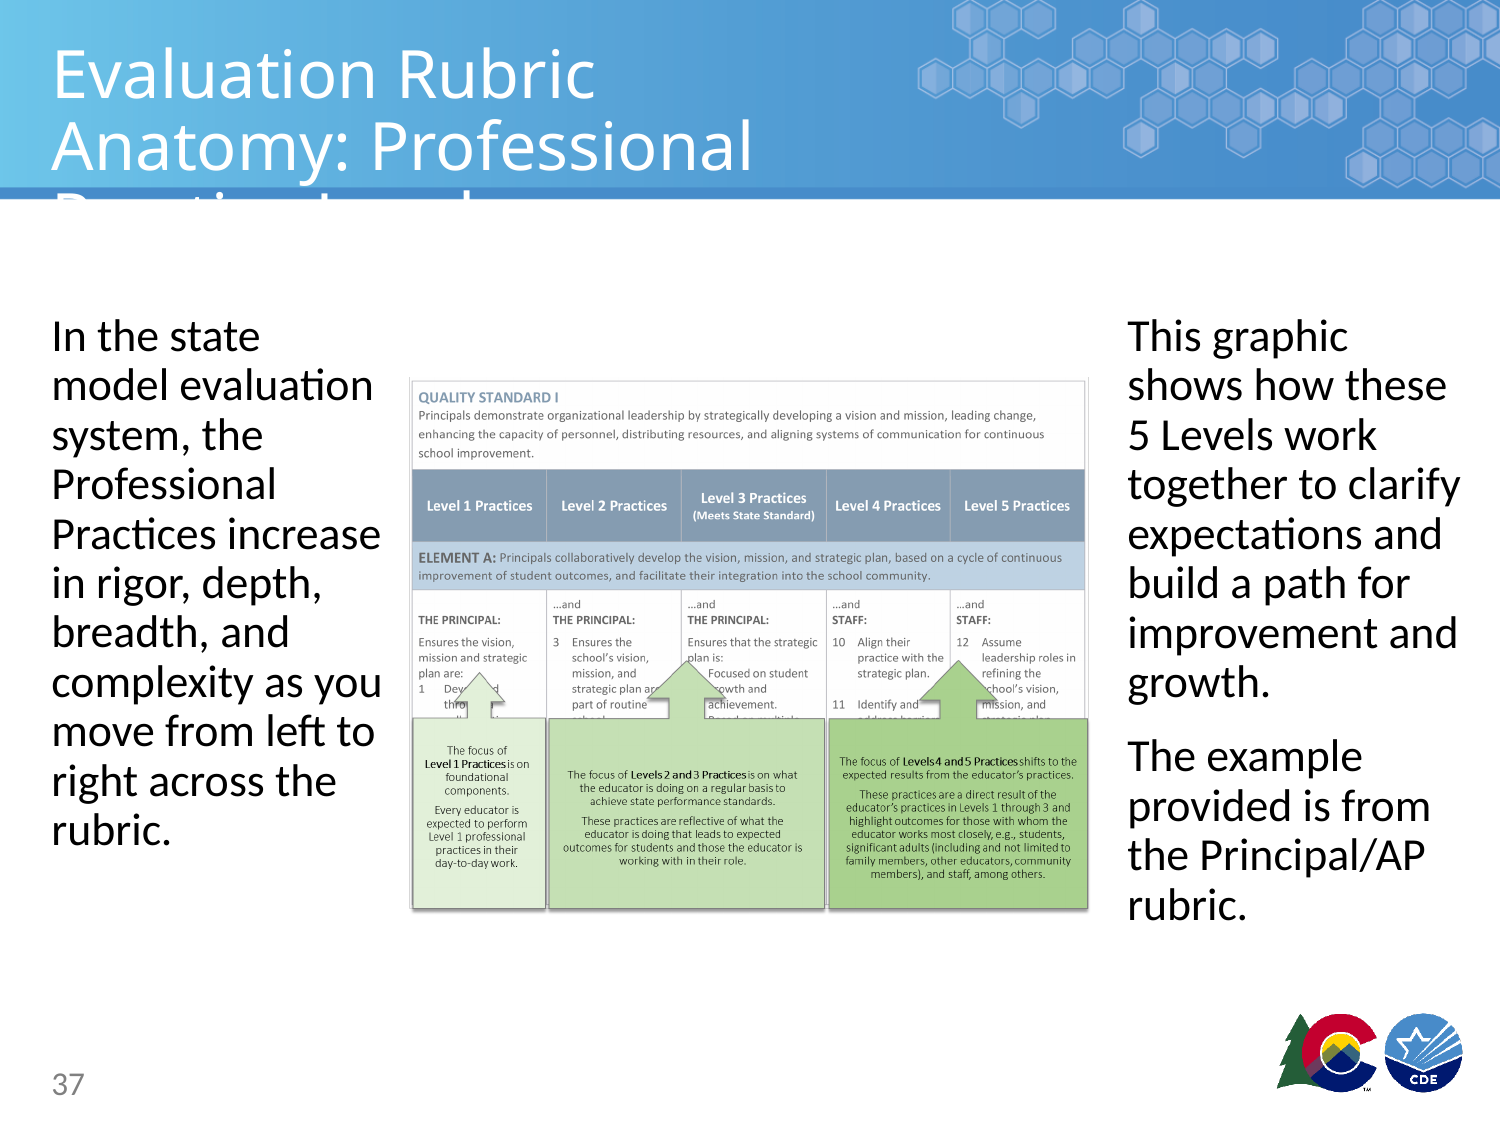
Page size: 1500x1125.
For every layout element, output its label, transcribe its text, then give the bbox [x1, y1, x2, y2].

picture [1275, 1012, 1463, 1093]
picture [0, 0, 1500, 200]
picture [408, 377, 1092, 916]
list This graphic shows how these 5 Levels work together to clarify expectations and build a path for improvement and growth. The example provided is from the Principal/AP rubric. [1112, 296, 1478, 996]
text_box In the state model evaluation system, the Professional Practices increase in rigor, depth, breadth, and complexity as you move from left to right across the rubric. [36, 296, 403, 899]
title Evaluation Rubric Anatomy: Professional Practice Levels [36, 25, 868, 178]
slide_number 37 [36, 1054, 375, 1115]
